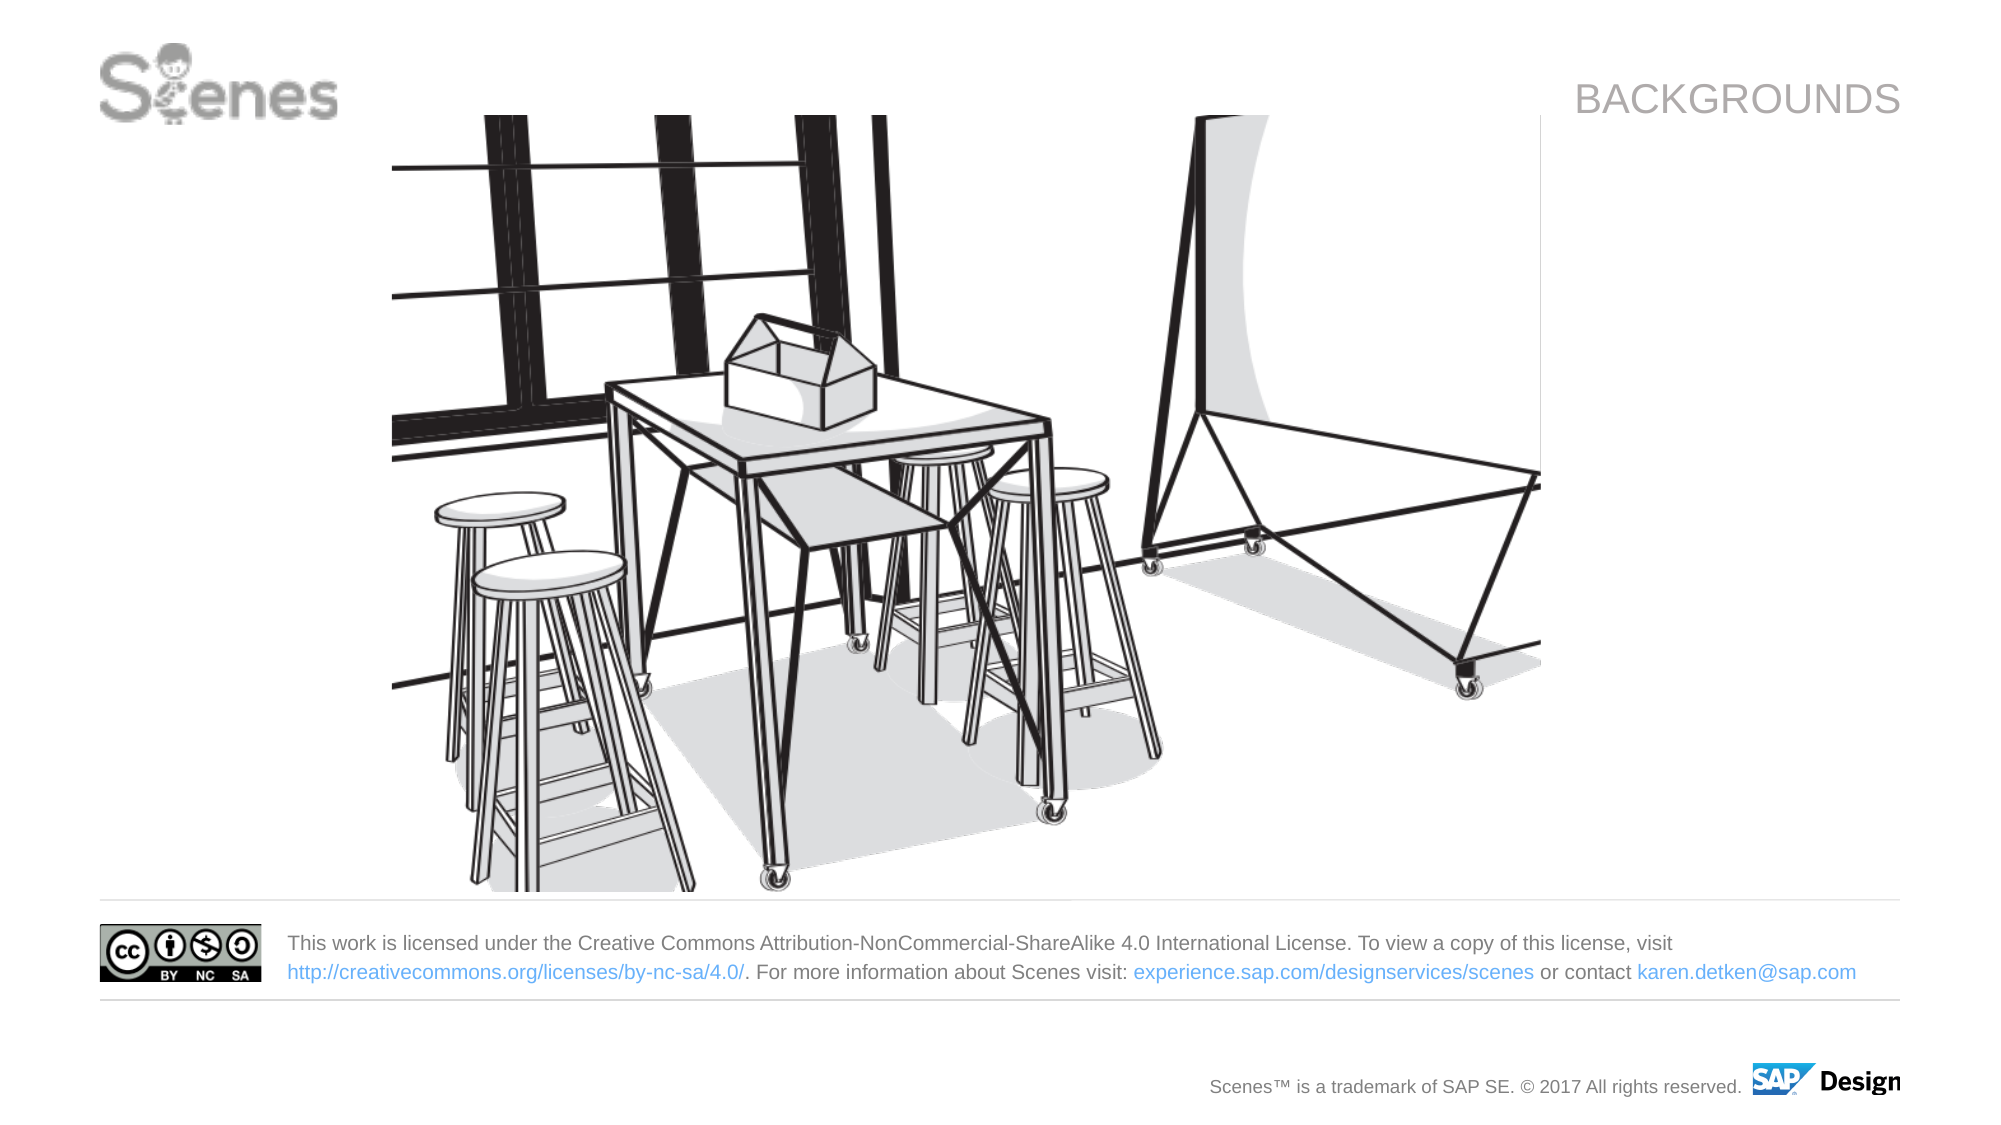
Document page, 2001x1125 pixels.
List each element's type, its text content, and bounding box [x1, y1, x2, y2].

title BACKGROUNDS [1001, 77, 1902, 116]
picture [391, 115, 1552, 892]
